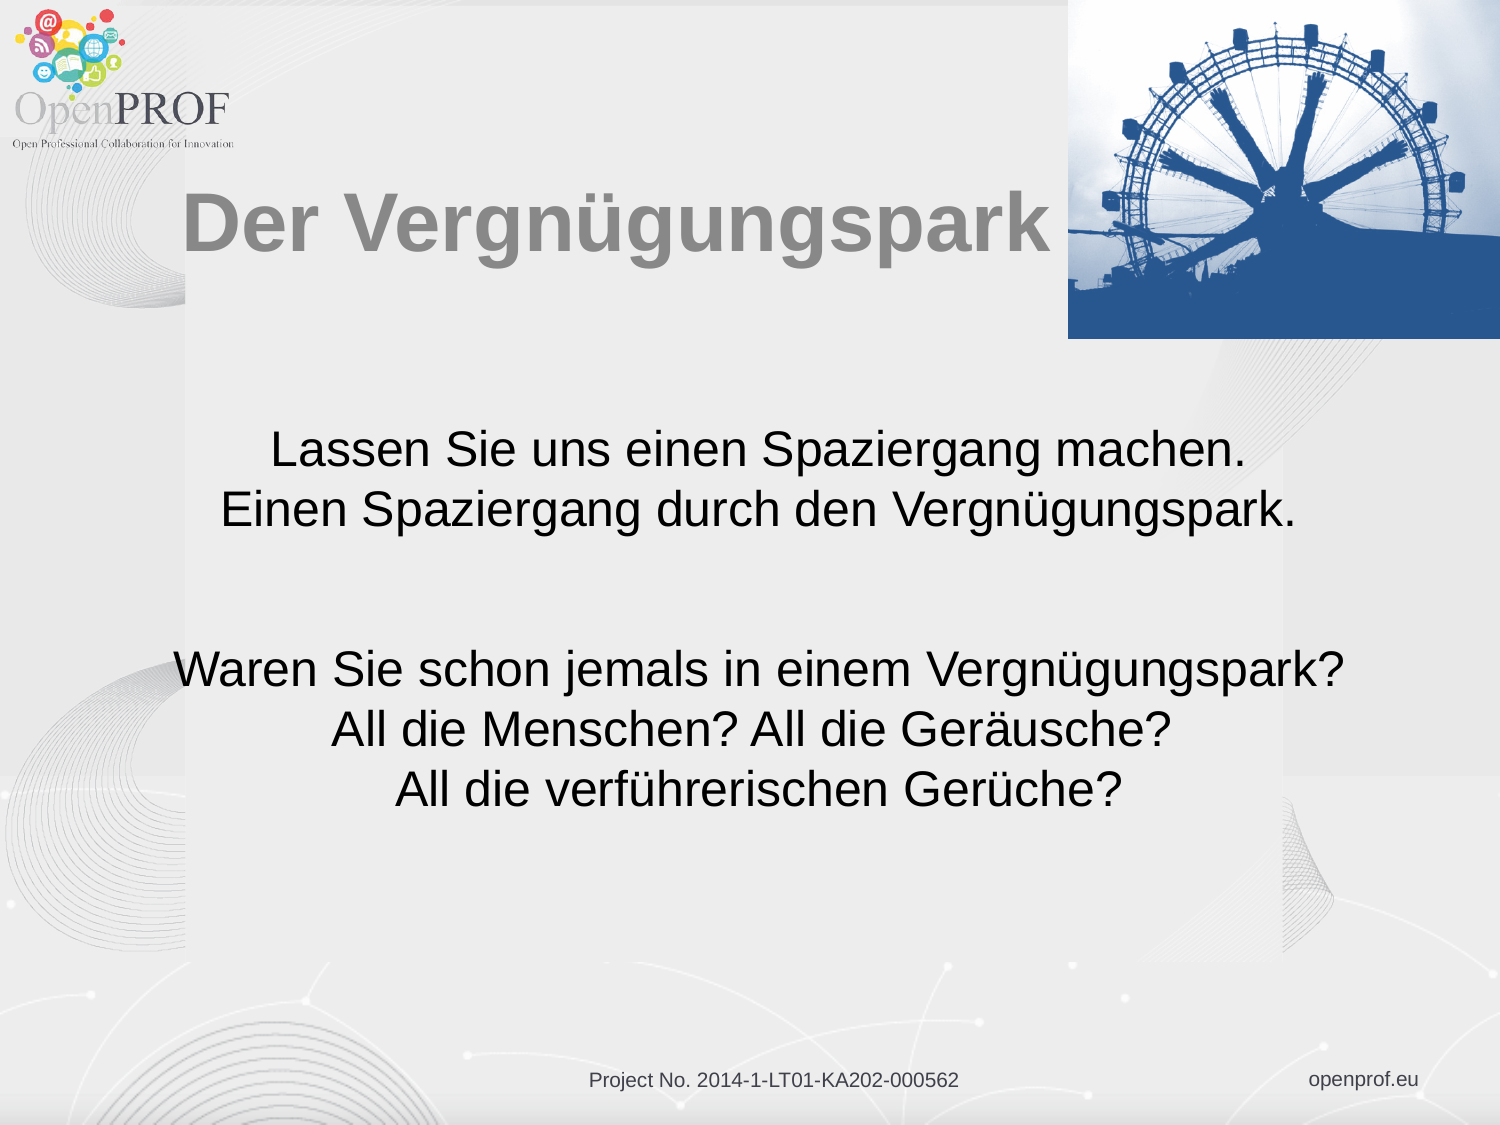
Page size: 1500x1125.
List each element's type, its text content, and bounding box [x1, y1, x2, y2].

picture [0, 0, 1500, 1125]
text_box Lassen Sie uns einen Spaziergang machen. Einen Spaziergang durch den Vergnügungspark. Waren Sie schon jemals in einem Vergnügungspark? All die Menschen? All die Geräusche? All die verführerischen Gerüche? [147, 408, 1372, 950]
subtitle Der Vergnügungspark [147, 160, 1063, 327]
